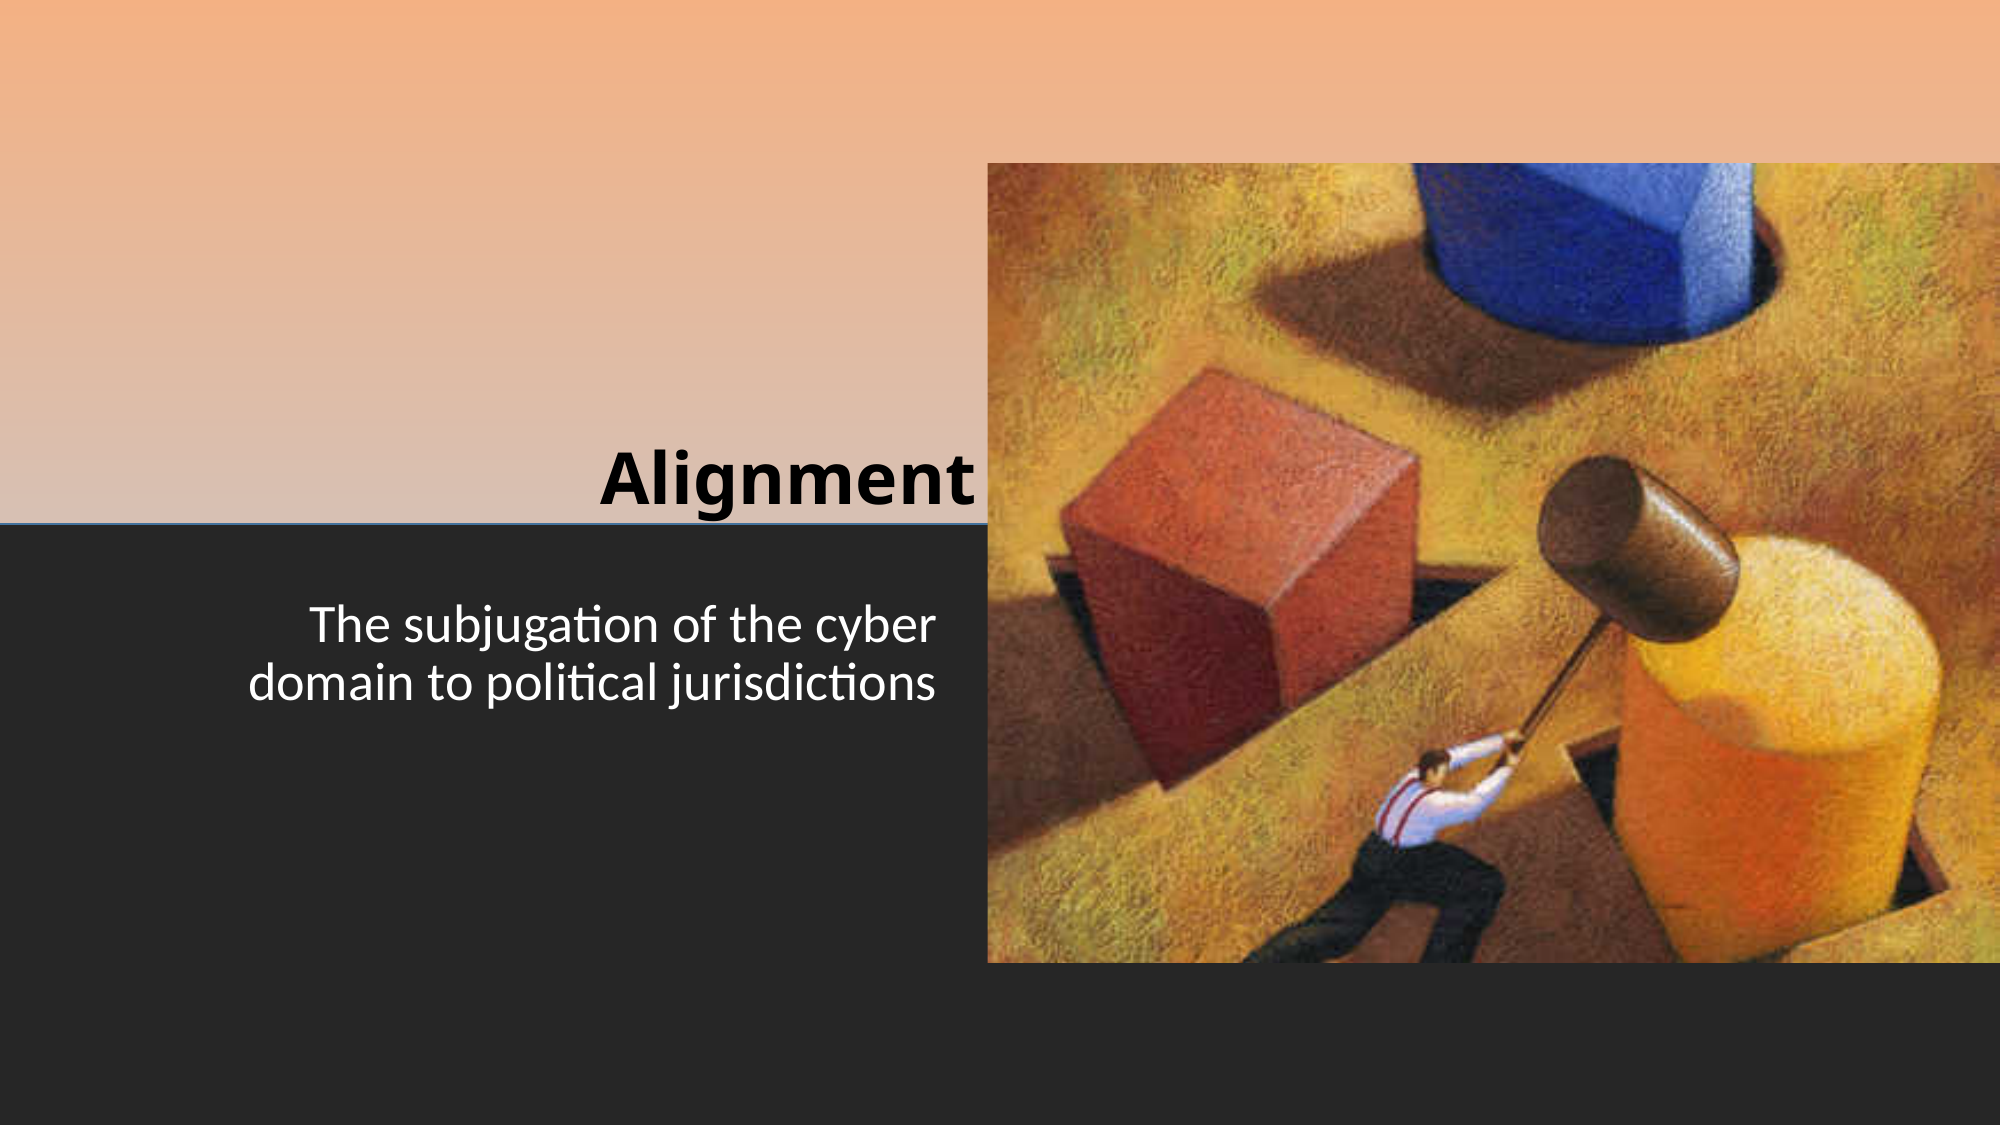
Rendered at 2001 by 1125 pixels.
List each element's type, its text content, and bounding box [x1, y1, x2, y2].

title Alignment [585, 378, 987, 523]
picture [987, 163, 2000, 963]
text_box [0, 523, 2000, 1125]
list The subjugation of the cyber domain to political jurisdictions [177, 527, 954, 744]
